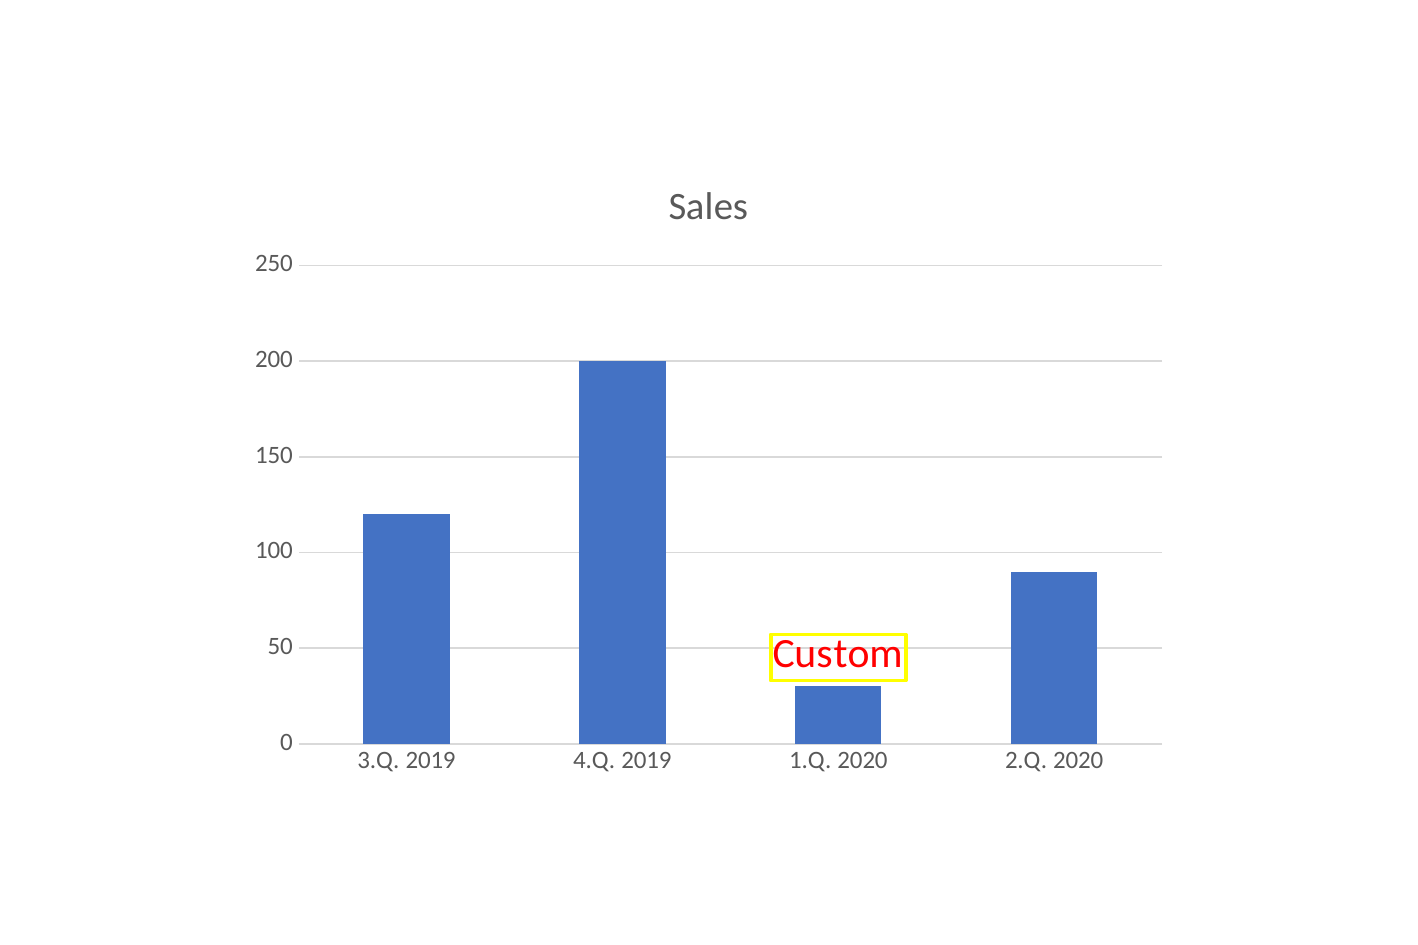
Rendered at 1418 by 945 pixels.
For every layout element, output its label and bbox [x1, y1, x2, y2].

chart [236, 157, 1182, 788]
